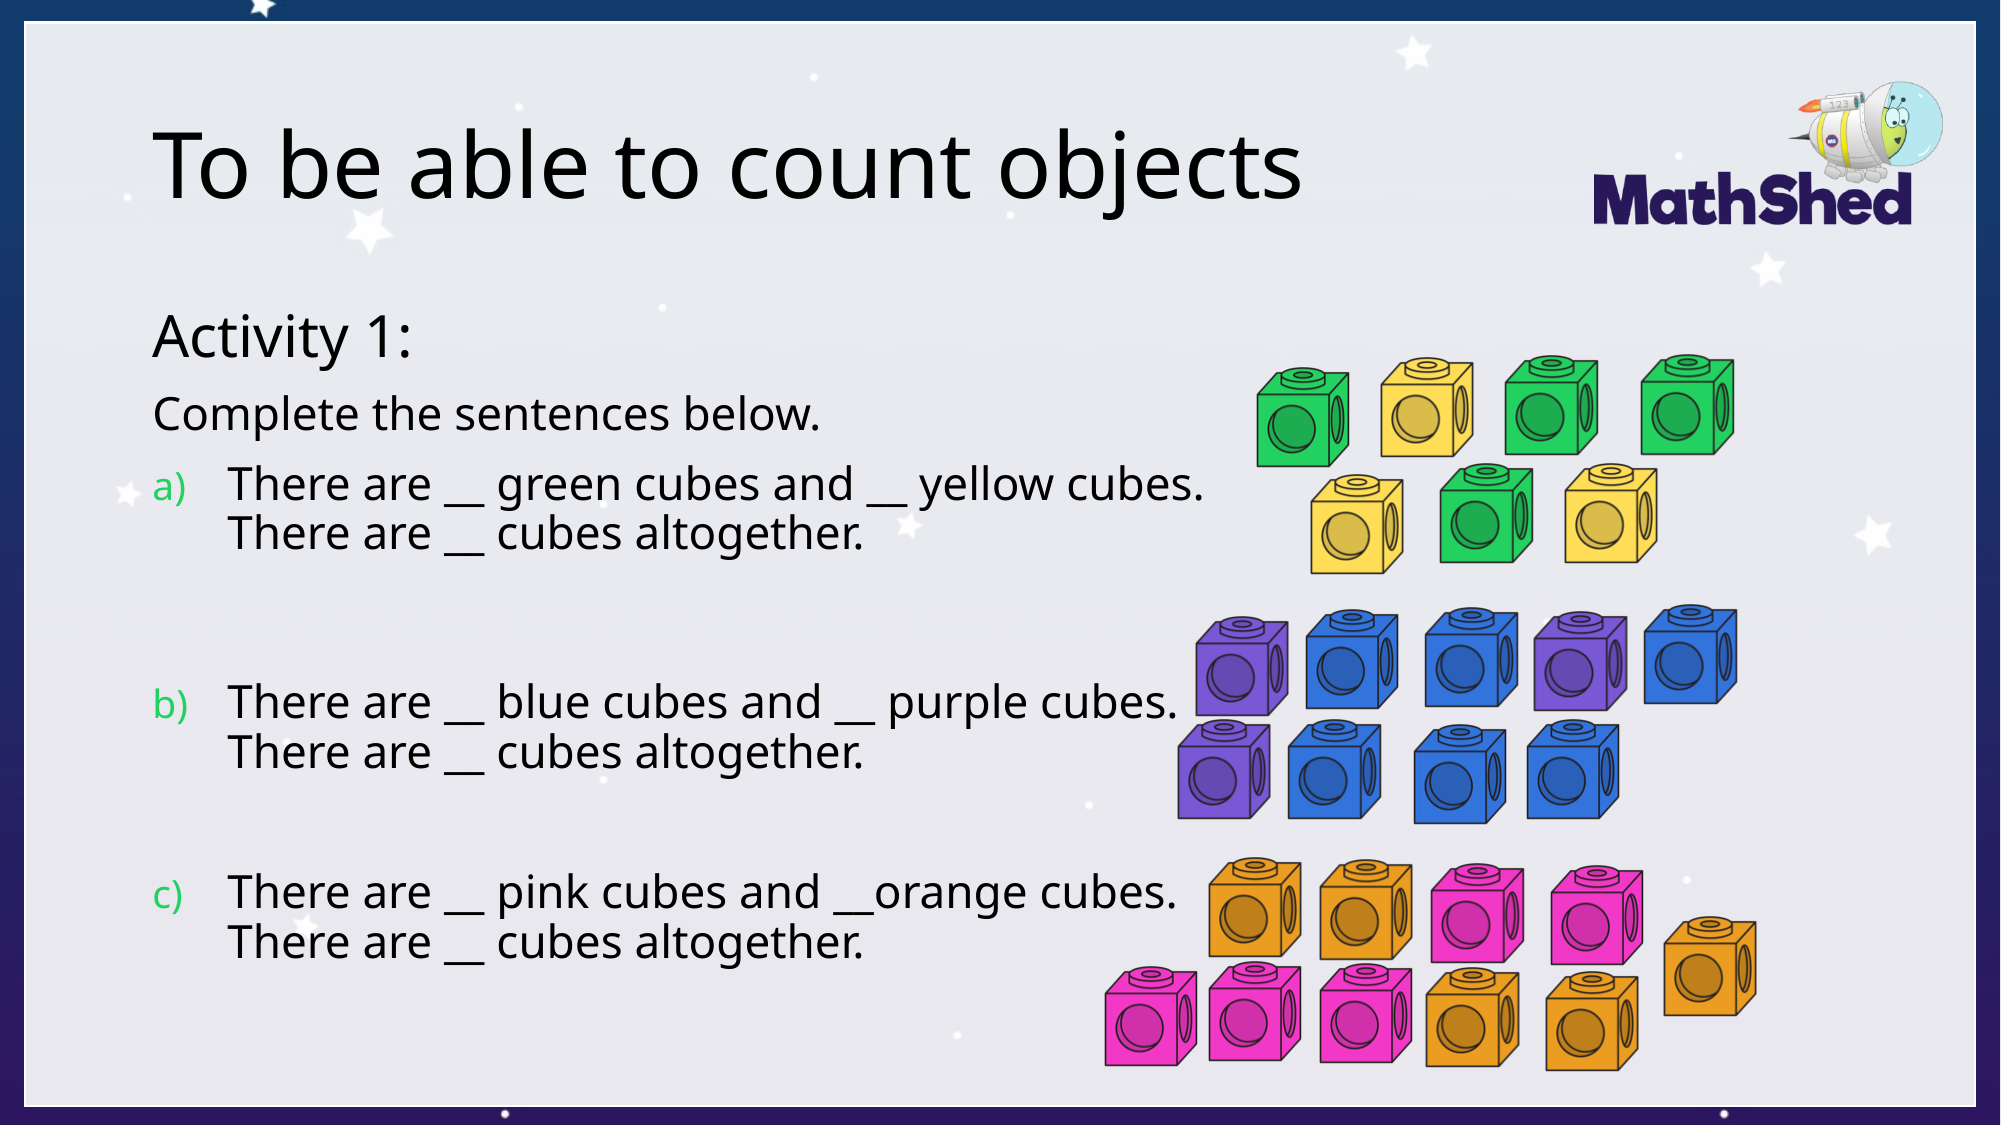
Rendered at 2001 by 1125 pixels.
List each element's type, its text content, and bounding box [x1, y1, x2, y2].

picture [0, 0, 2001, 1125]
title To be able to count objects [137, 59, 1578, 278]
list Activity 1: Complete the sentences below. There are __ green cubes and __ yellow cubes. There are __ cubes altogether. There are __ blue cubes and __ purple cubes. There are __ cubes altogether. There are __ pink cubes and __orange cubes. There are __ cubes altogether. [137, 299, 1863, 1014]
